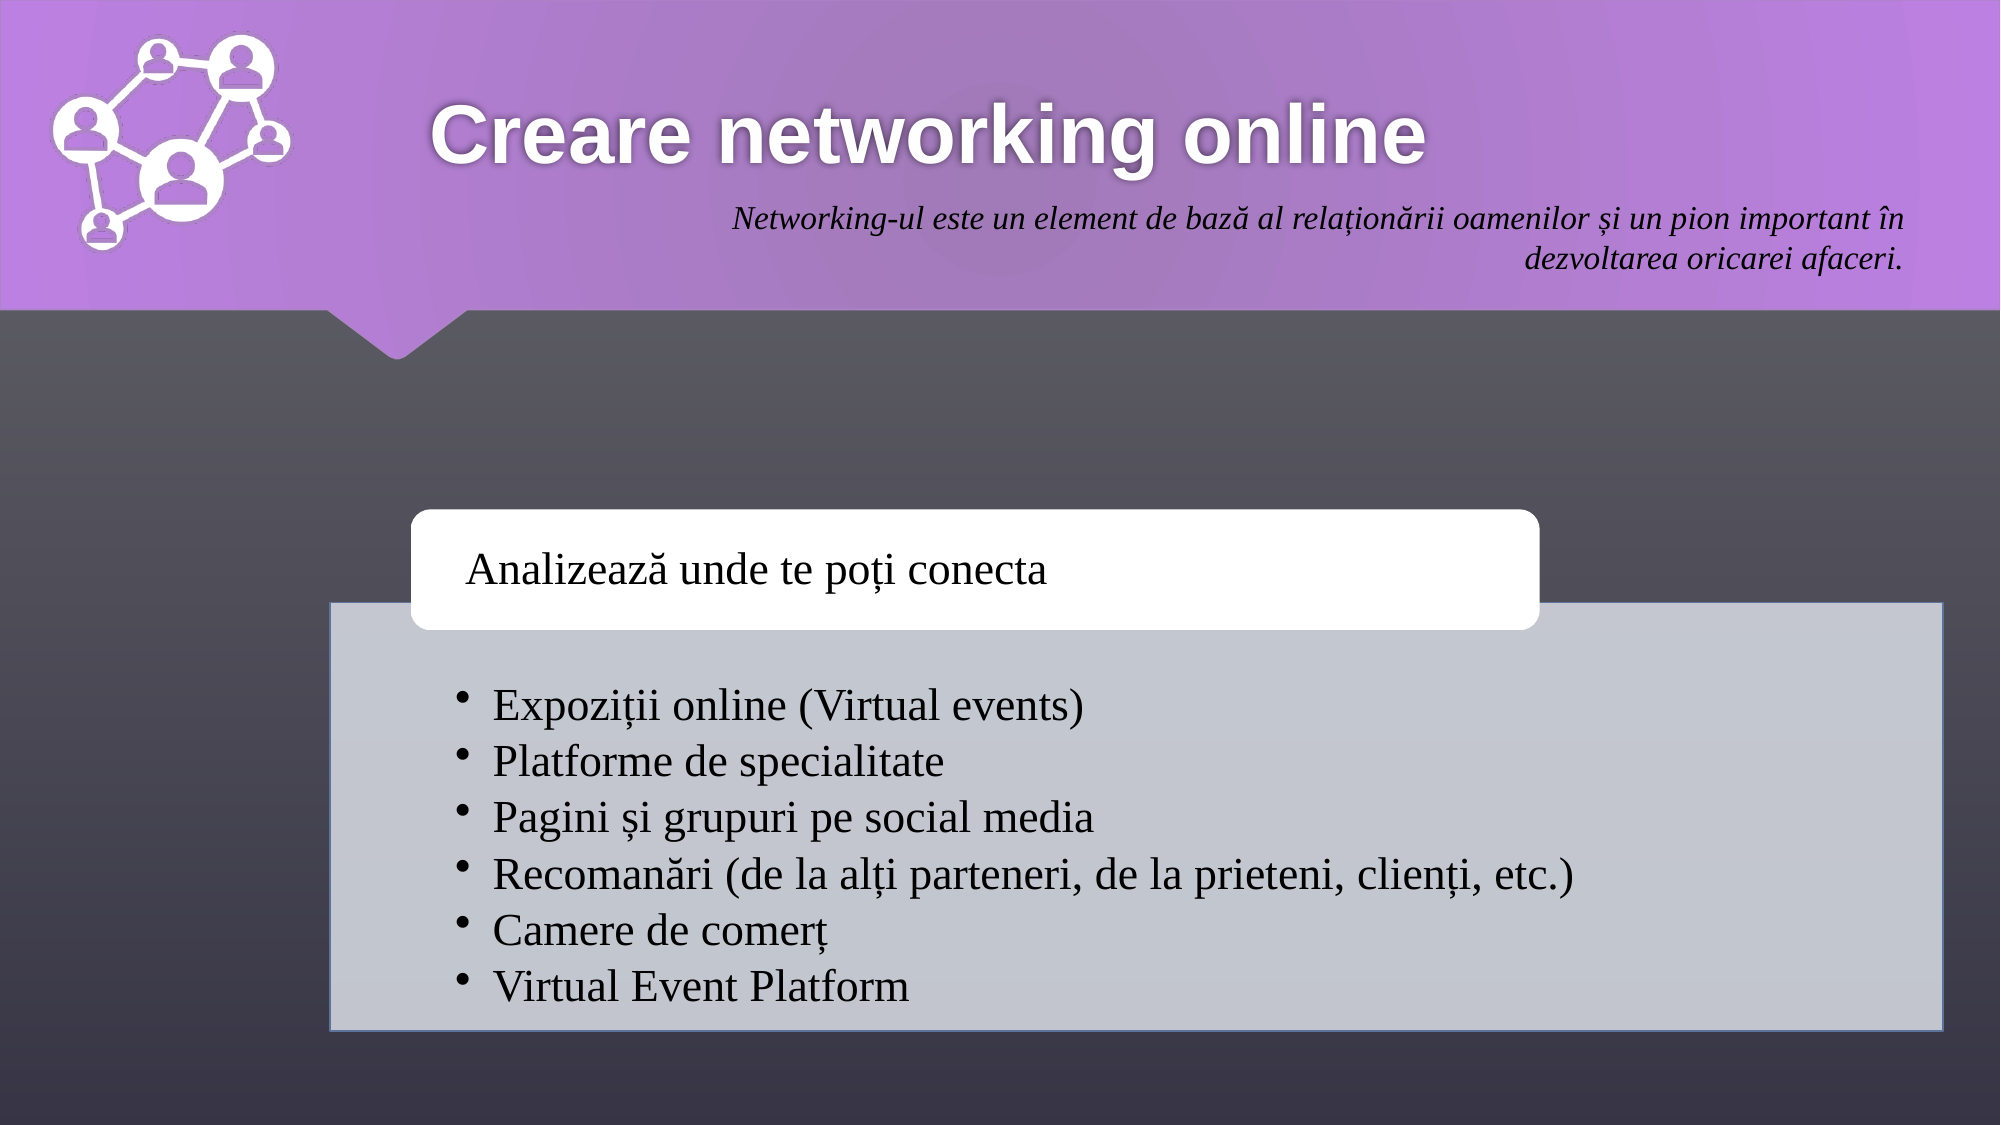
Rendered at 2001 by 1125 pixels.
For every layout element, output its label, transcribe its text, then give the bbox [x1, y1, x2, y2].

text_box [329, 278, 1944, 1101]
text_box Networking-ul este un element de bază al relaționării oamenilor și un pion important în dezvoltarea oricarei afaceri. [612, 189, 1920, 278]
title Creare networking online [414, 51, 1667, 189]
picture [34, 8, 305, 280]
